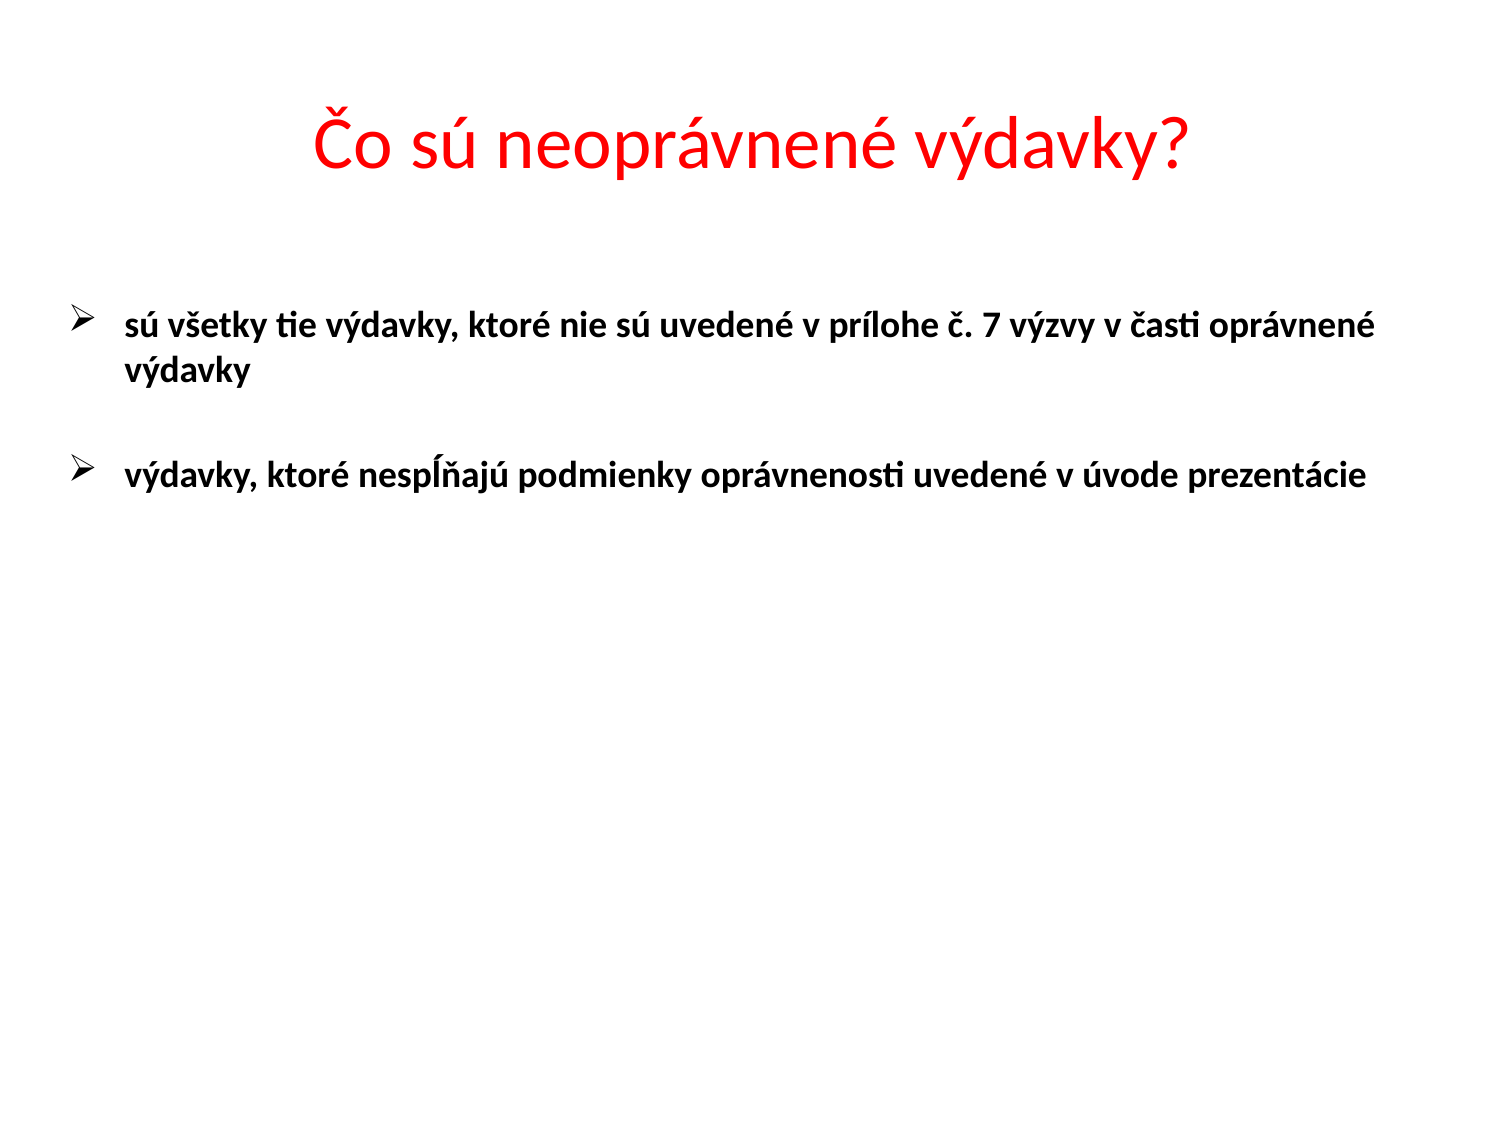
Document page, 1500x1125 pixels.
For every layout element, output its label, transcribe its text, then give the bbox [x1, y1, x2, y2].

list sú všetky tie výdavky, ktoré nie sú uvedené v prílohe č. 7 výzvy v časti oprávnené výdavky výdavky, ktoré nespĺňajú podmienky oprávnenosti uvedené v úvode prezentácie [52, 207, 1426, 1059]
title Čo sú neoprávnené výdavky? [81, 44, 1426, 207]
